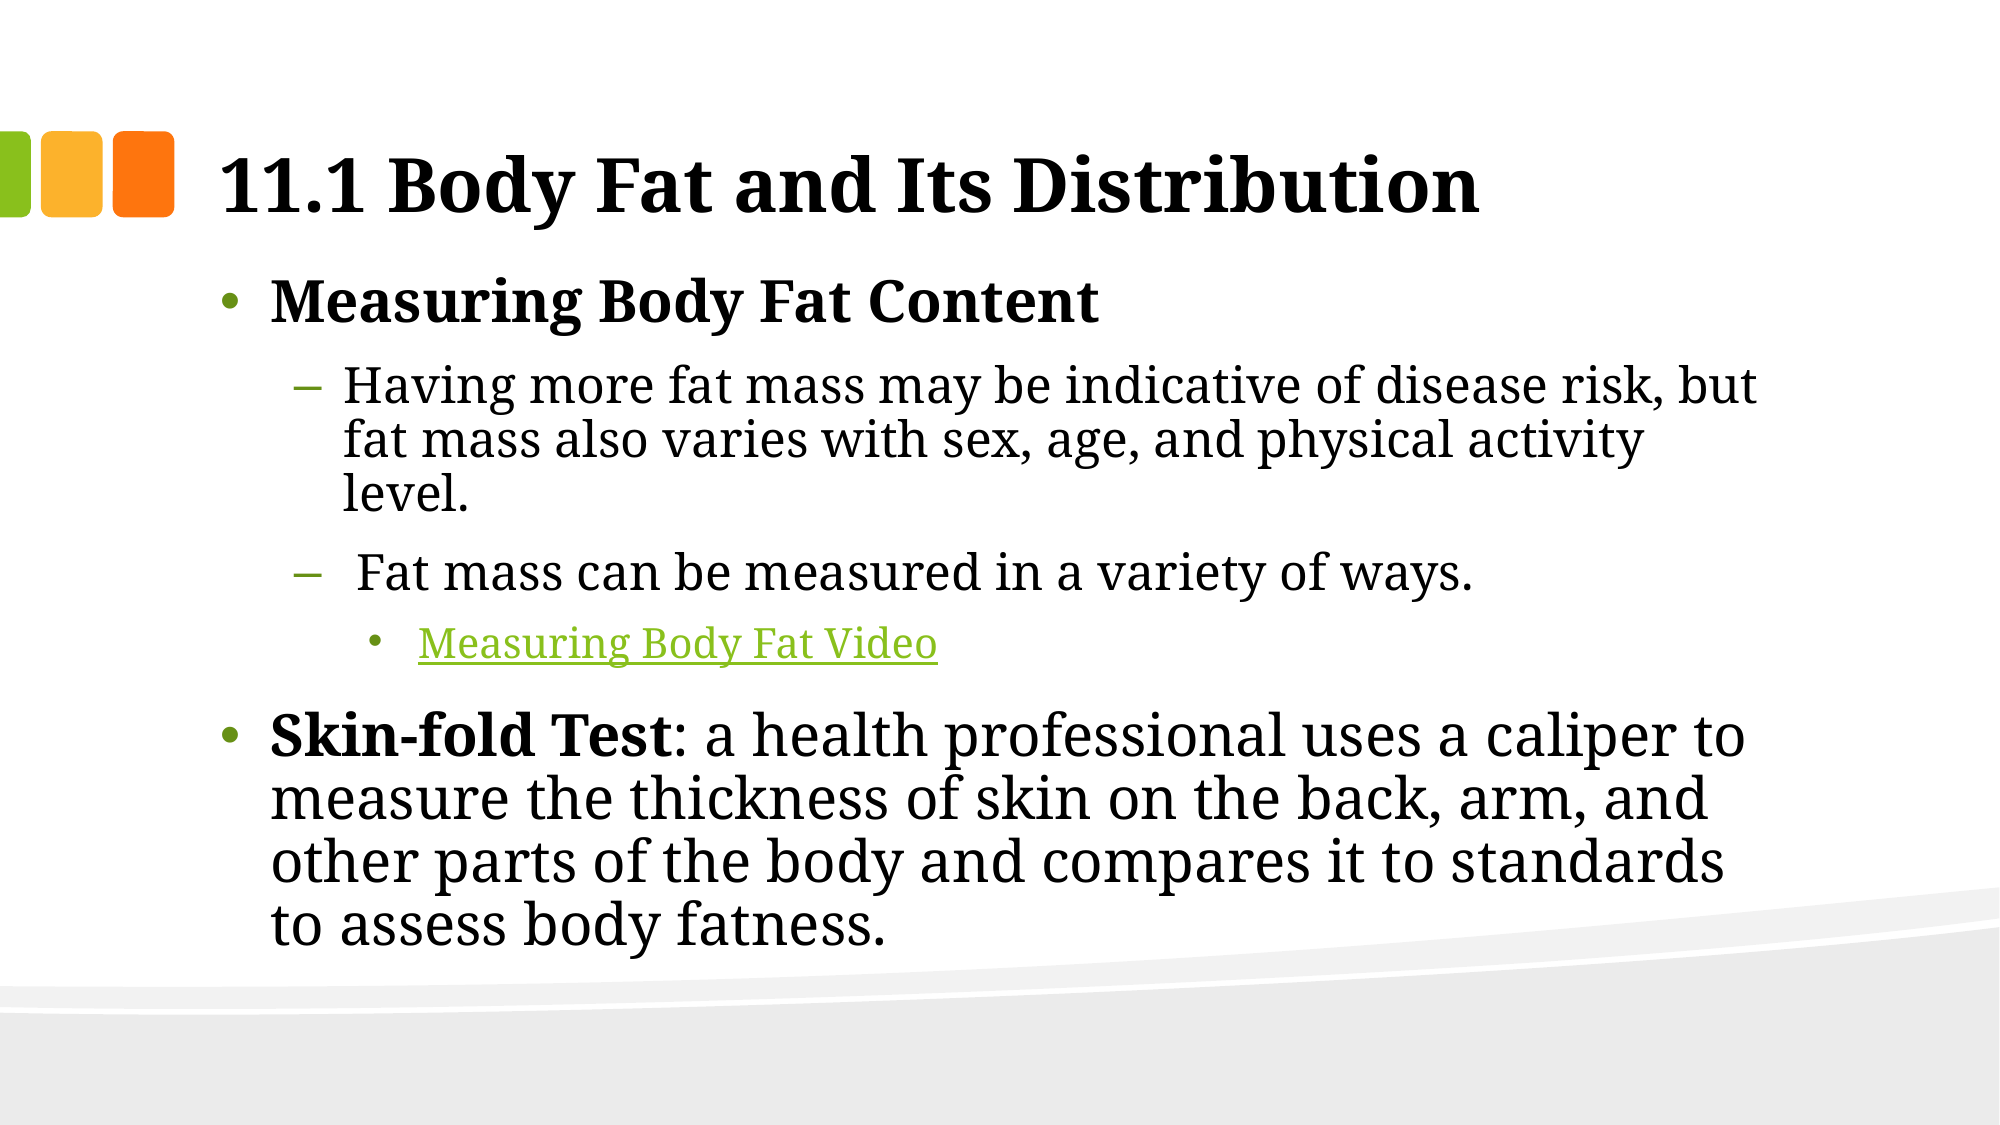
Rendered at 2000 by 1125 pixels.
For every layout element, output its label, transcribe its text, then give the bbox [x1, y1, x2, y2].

list Measuring Body Fat Content Having more fat mass may be indicative of disease risk, but fat mass also varies with sex, age, and physical activity level. Fat mass can be measured in a variety of ways. Measuring Body Fat Video Skin-fold Test: a health professional uses a caliper to measure the thickness of skin on the back, arm, and other parts of the body and compares it to standards to assess body fatness. [199, 262, 1800, 1013]
title 11.1 Body Fat and Its Distribution [199, 24, 1800, 238]
